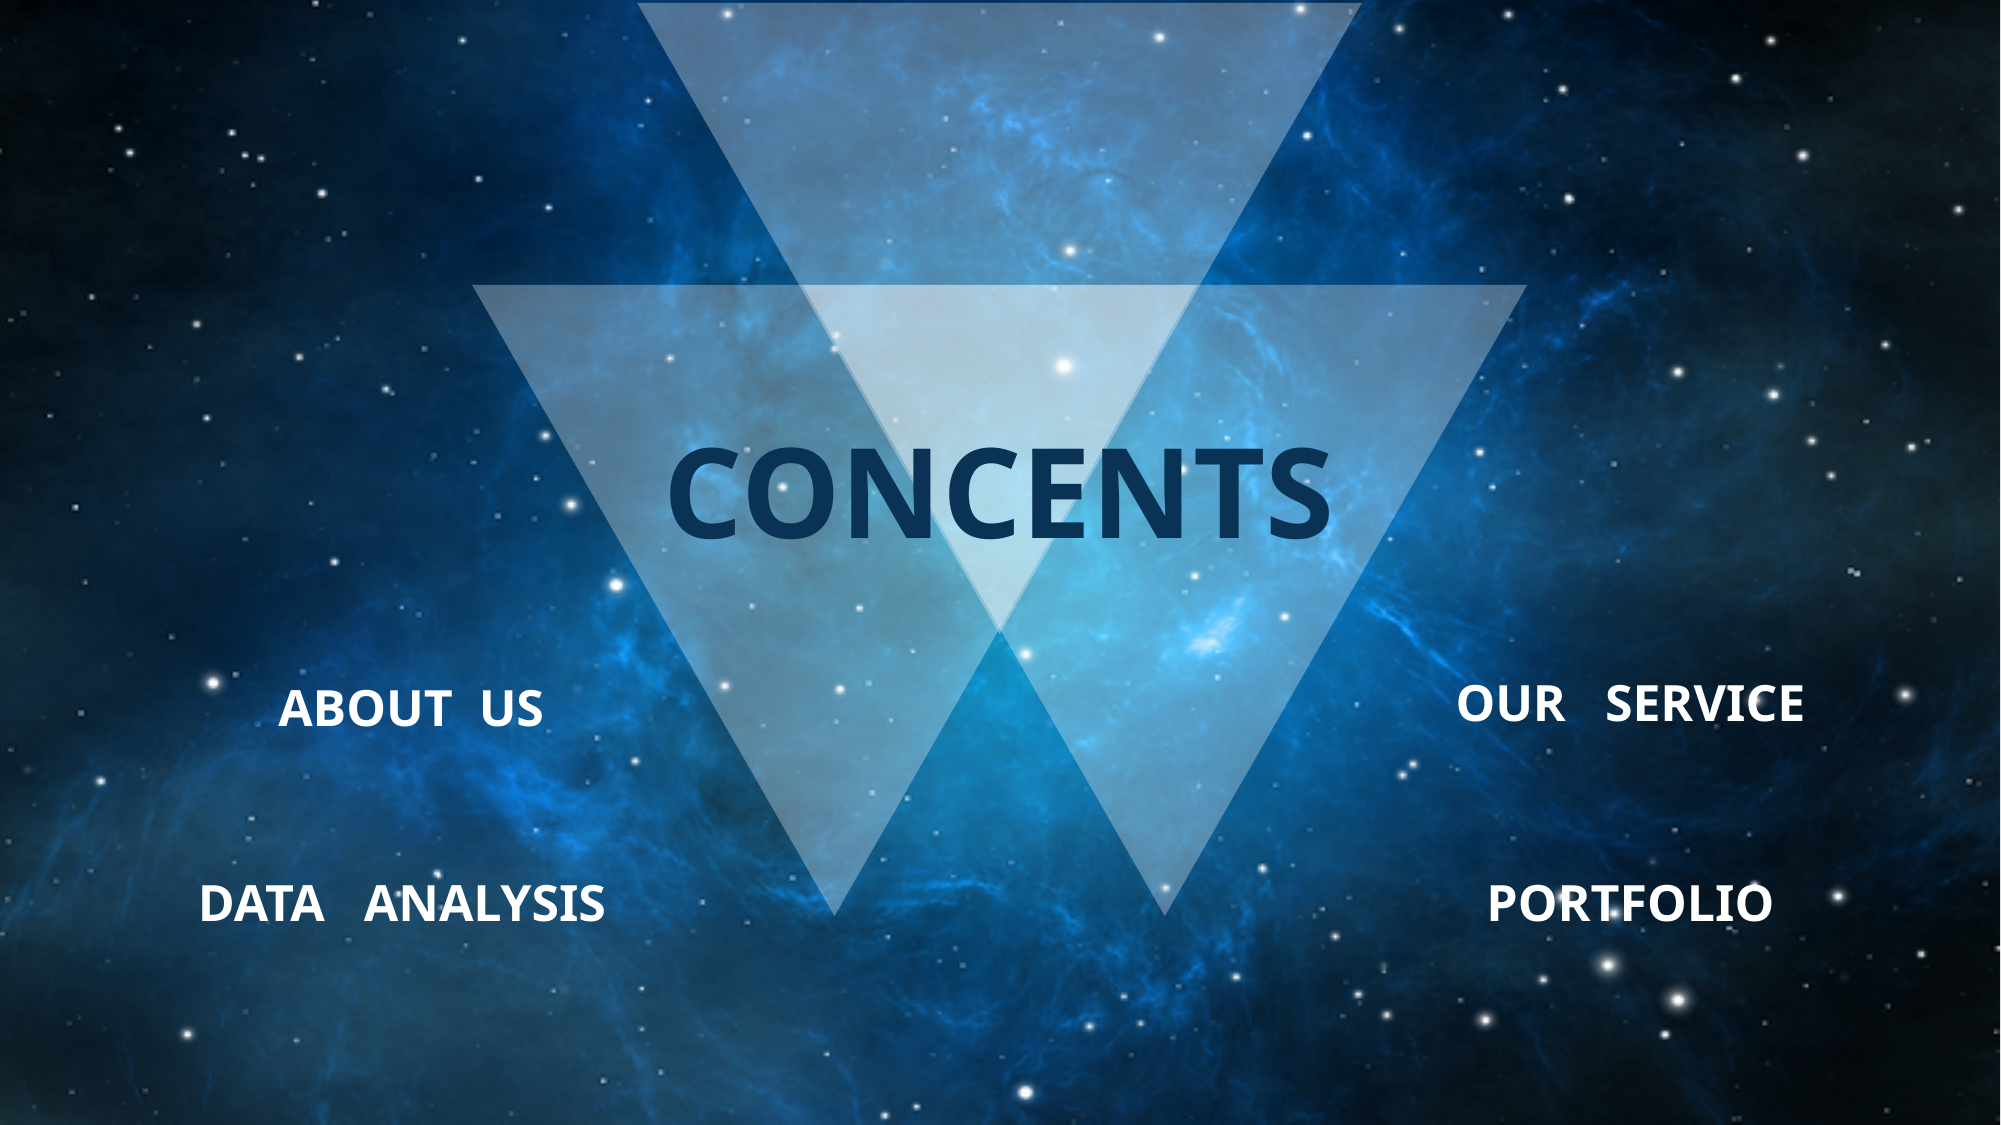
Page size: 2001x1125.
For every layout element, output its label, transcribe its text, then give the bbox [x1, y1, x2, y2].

text_box CONCENTS [649, 405, 1351, 571]
picture [0, 0, 2001, 1125]
text_box [472, 284, 999, 917]
text_box [637, 2, 1362, 284]
text_box DATA ANALYSIS [183, 864, 621, 940]
text_box PORTFOLIO [1471, 864, 1790, 940]
text_box [802, 284, 1528, 917]
text_box ABOUT US [263, 668, 559, 744]
text_box OUR SERVICE [1440, 664, 1821, 740]
